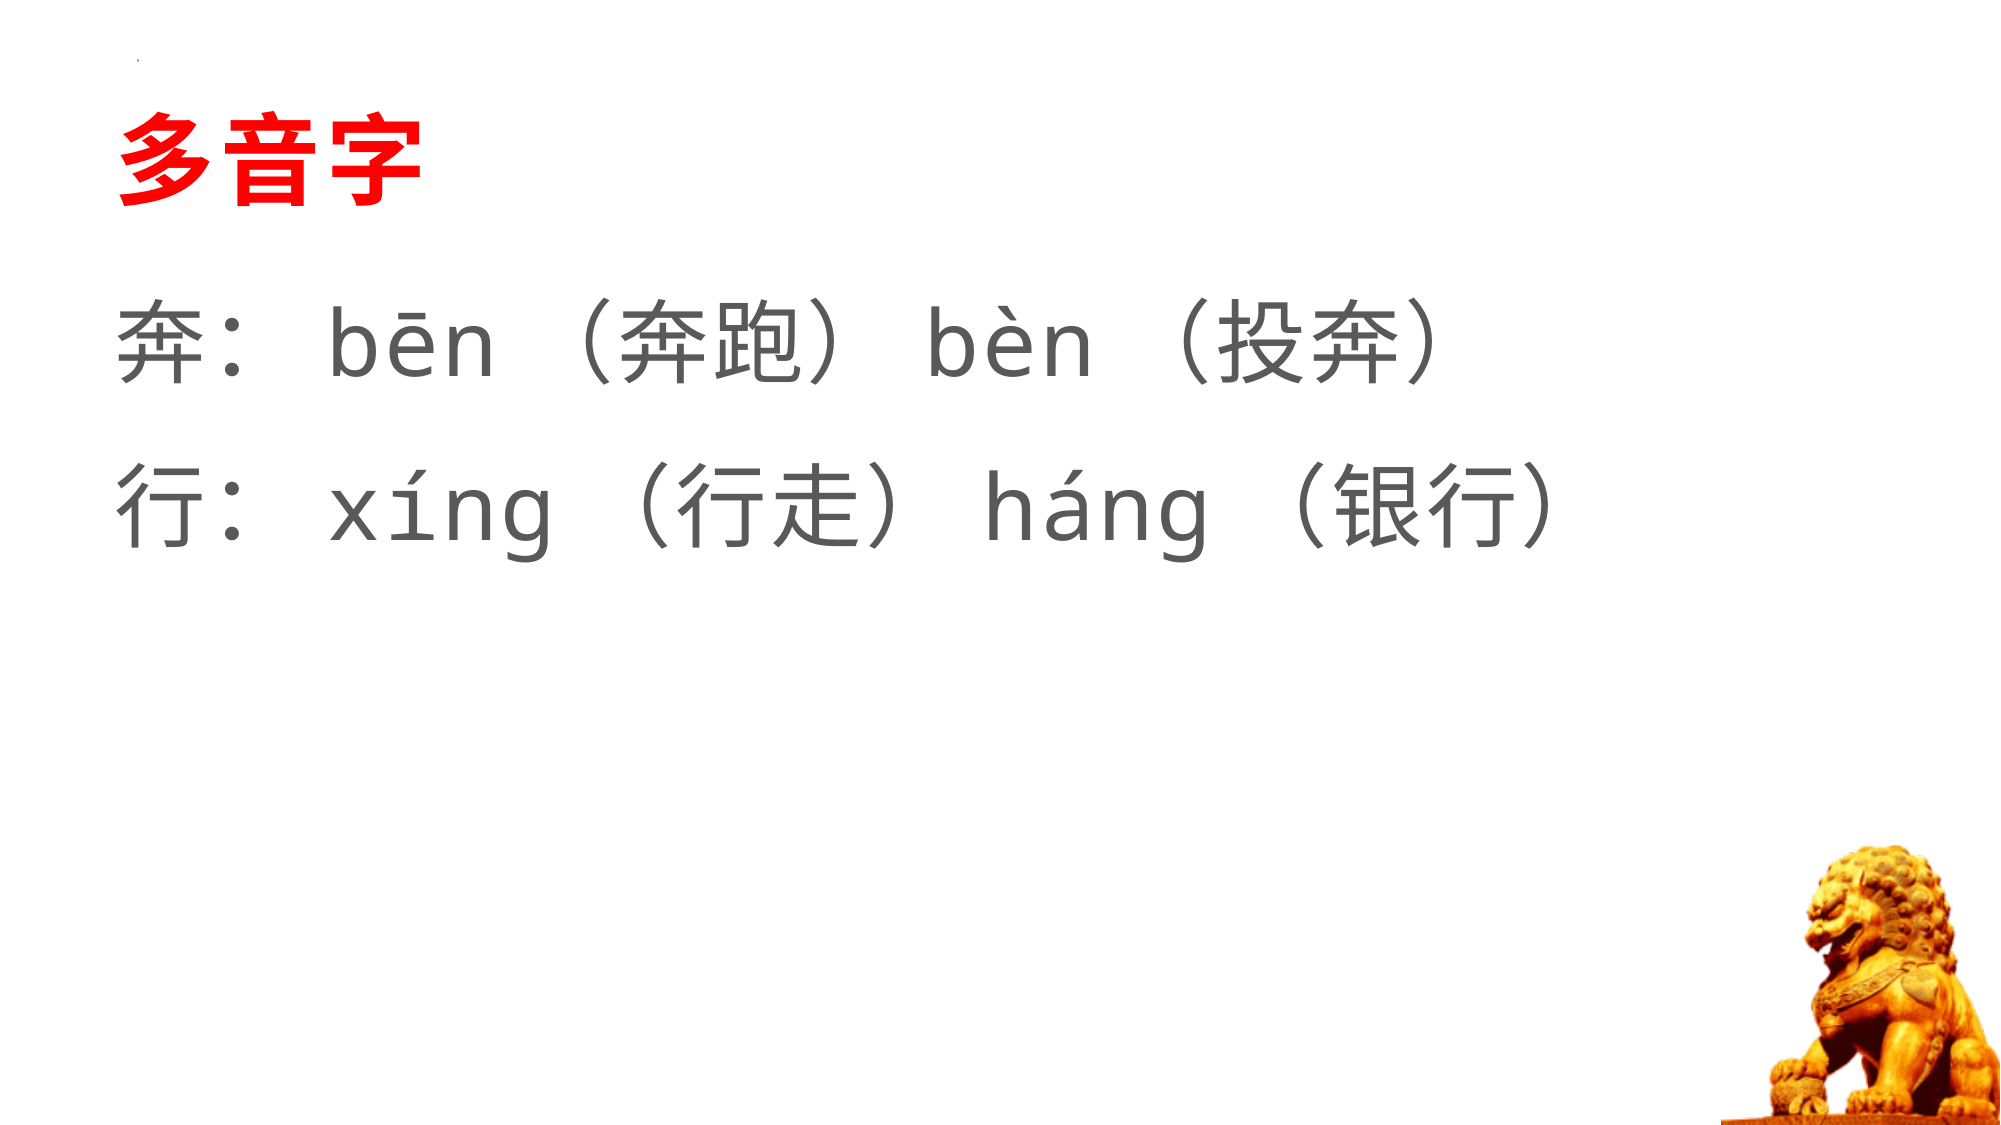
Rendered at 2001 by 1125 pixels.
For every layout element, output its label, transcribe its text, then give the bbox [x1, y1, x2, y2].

picture [1720, 845, 2000, 1125]
list 奔：bēn（奔跑）bèn（投奔） 行：xíng（行走）háng（银行） [99, 244, 1900, 1026]
title 多音字 [99, 99, 1900, 216]
